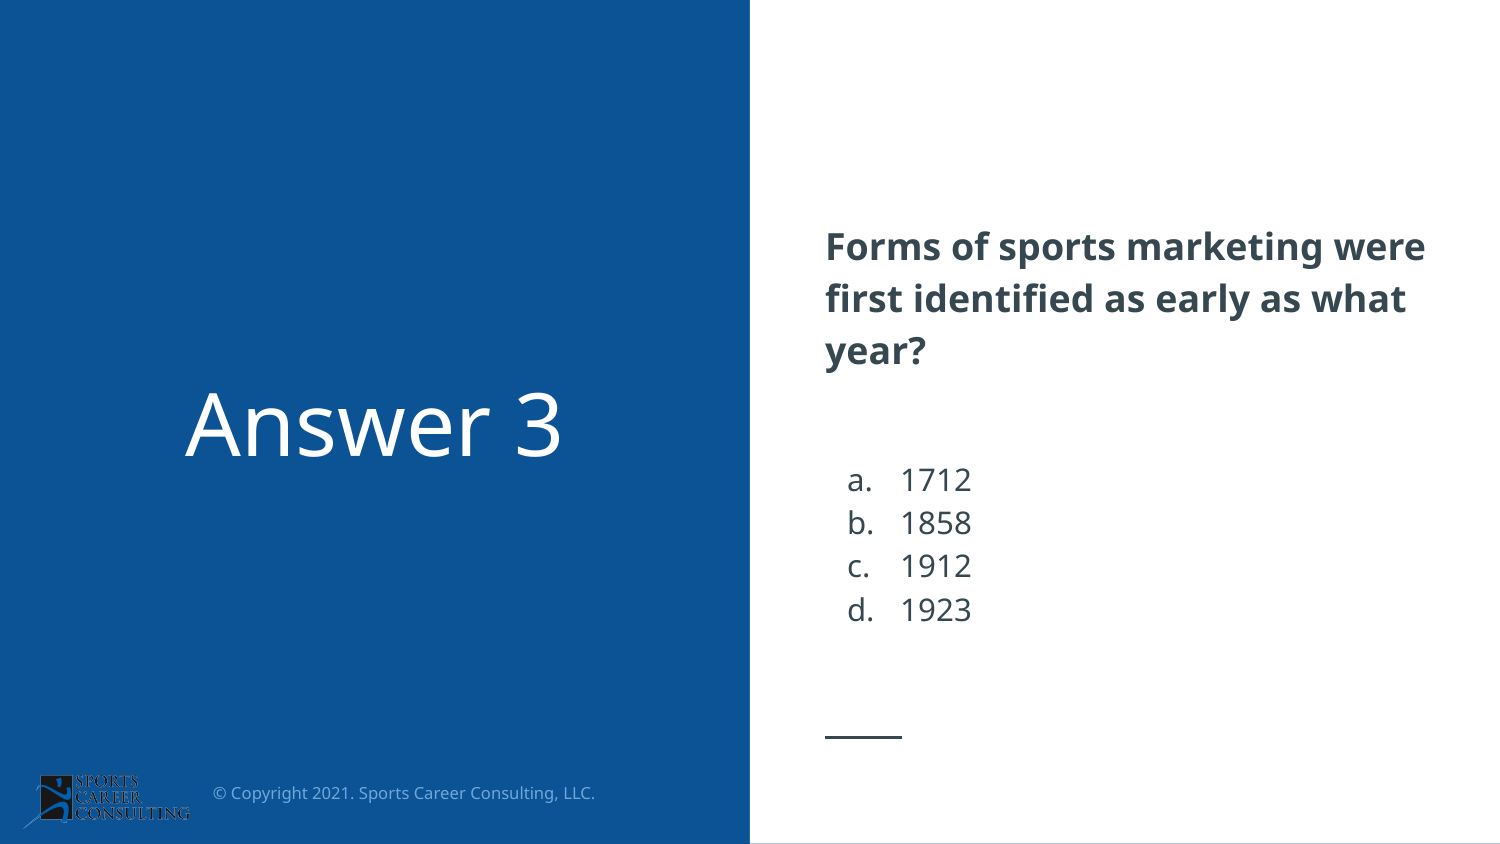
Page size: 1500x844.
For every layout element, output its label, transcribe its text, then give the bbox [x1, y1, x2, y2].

list Forms of sports marketing were first identified as early as what year? 1712 1858 1912 1923 [810, 118, 1455, 725]
text_box © Copyright 2021. Sports Career Consulting, LLC. [197, 767, 750, 838]
title Answer 3 [43, 298, 708, 546]
picture [22, 774, 190, 829]
